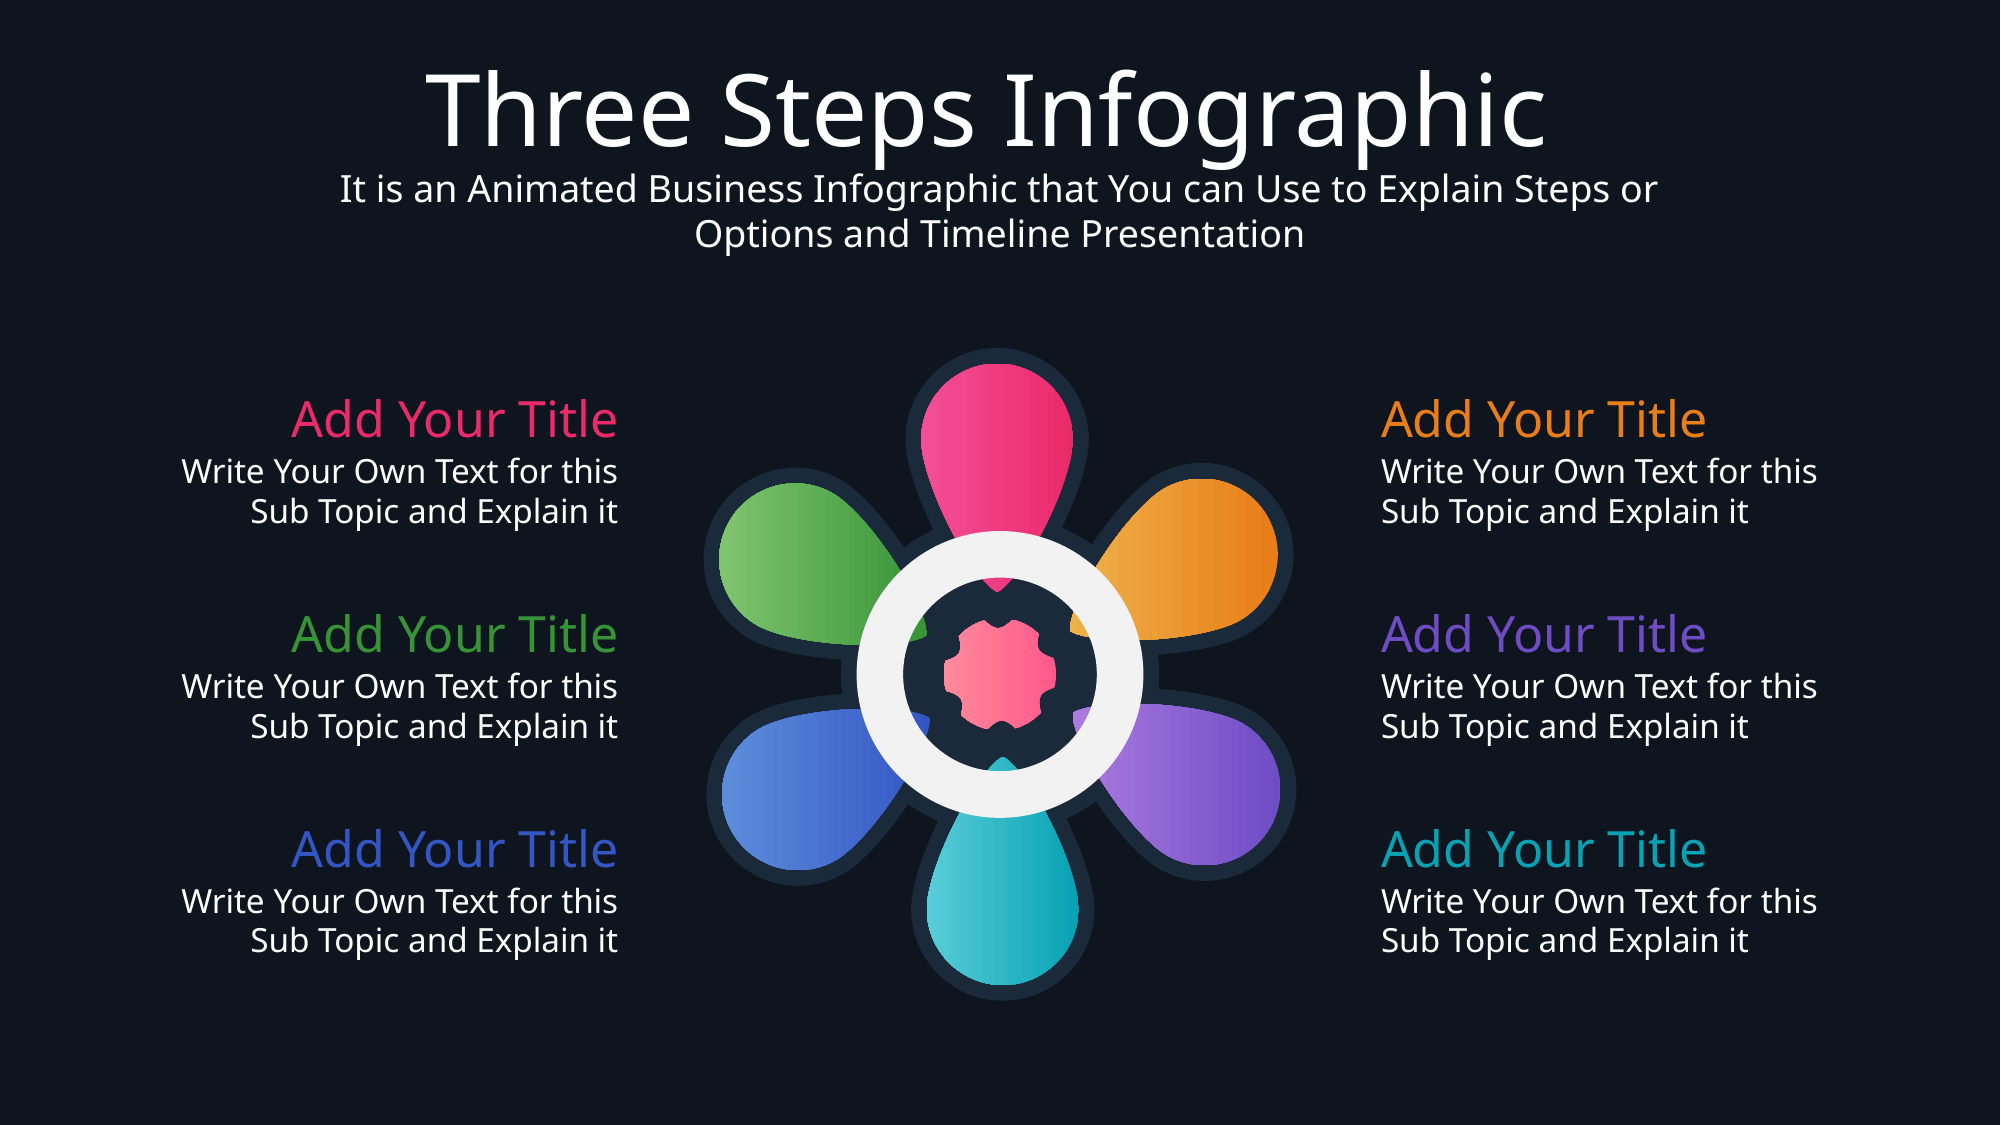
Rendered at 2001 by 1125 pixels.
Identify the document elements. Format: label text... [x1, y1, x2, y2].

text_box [1366, 809, 1900, 969]
text_box It is an Animated Business Infographic that You can Use to Explain Steps or Options and Timeline Presentation [280, 157, 1719, 263]
text_box Three Steps Infographic [280, 38, 1719, 157]
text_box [100, 380, 634, 539]
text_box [1366, 595, 1900, 754]
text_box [1366, 380, 1900, 539]
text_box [703, 347, 1297, 1001]
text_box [100, 809, 634, 969]
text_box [100, 595, 634, 754]
